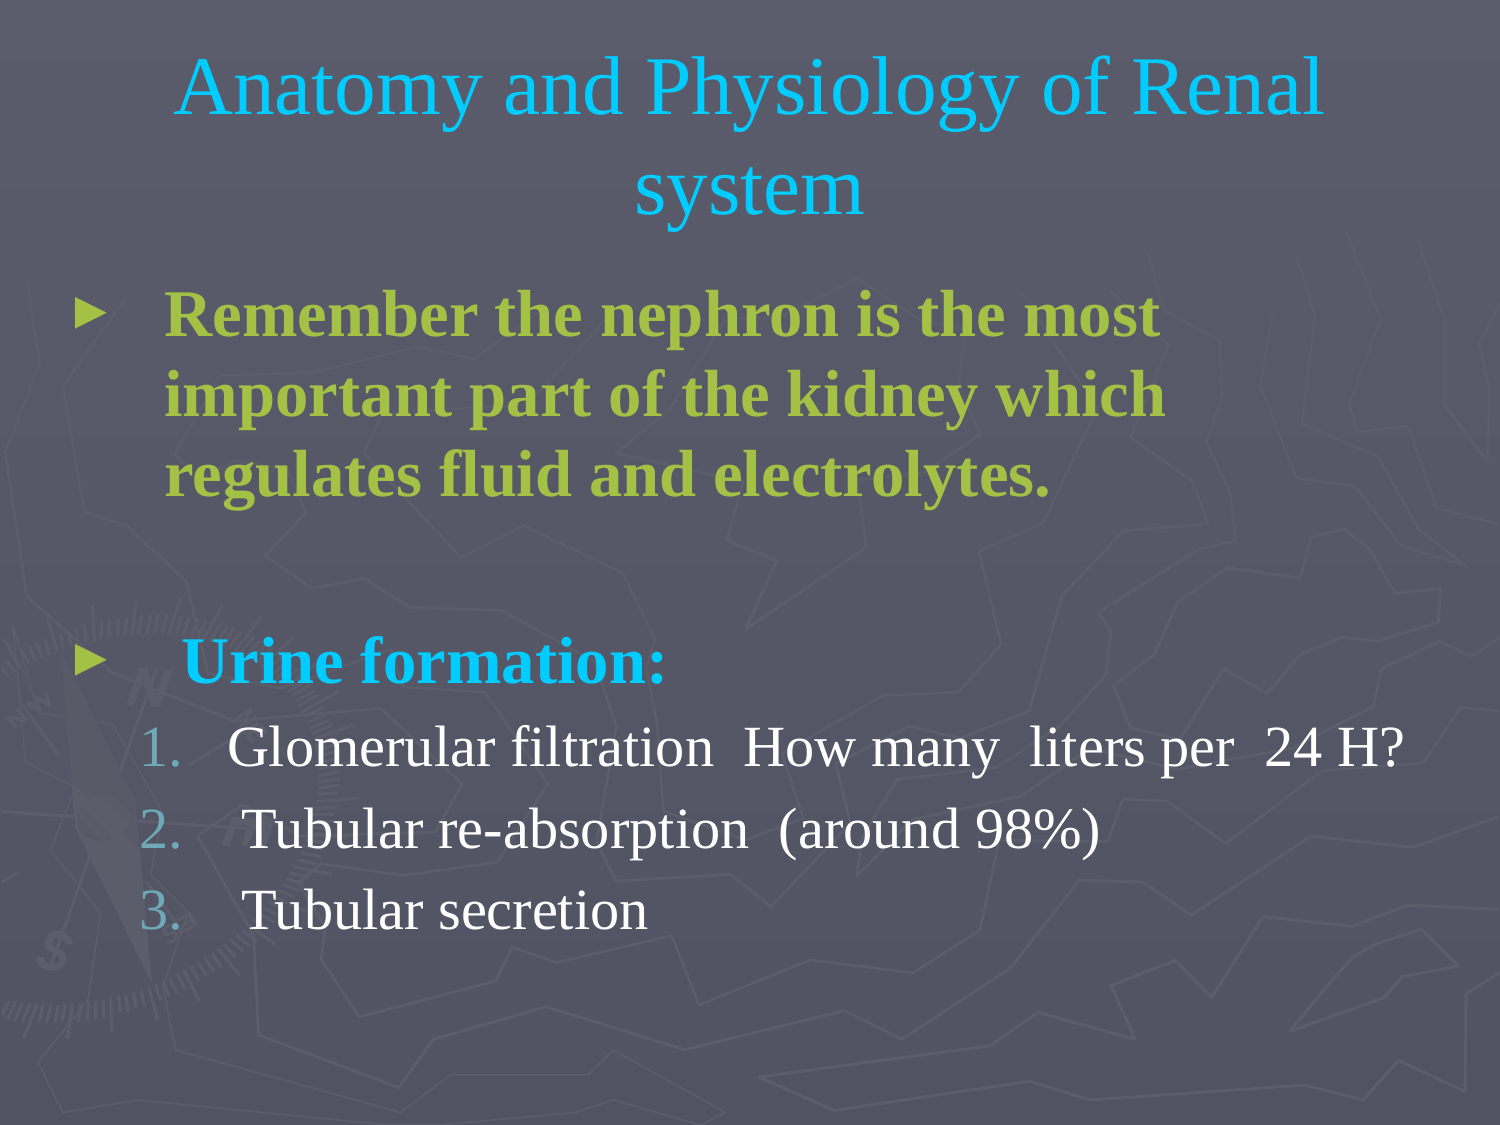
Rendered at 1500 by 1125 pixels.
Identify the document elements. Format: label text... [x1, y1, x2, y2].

title Anatomy and Physiology of Renal system [49, 37, 1451, 226]
list Remember the nephron is the most important part of the kidney which regulates fluid and electrolytes. Urine formation: Glomerular filtration How many liters per 24 H? Tubular re-absorption (around 98%) Tubular secretion [49, 262, 1451, 1001]
